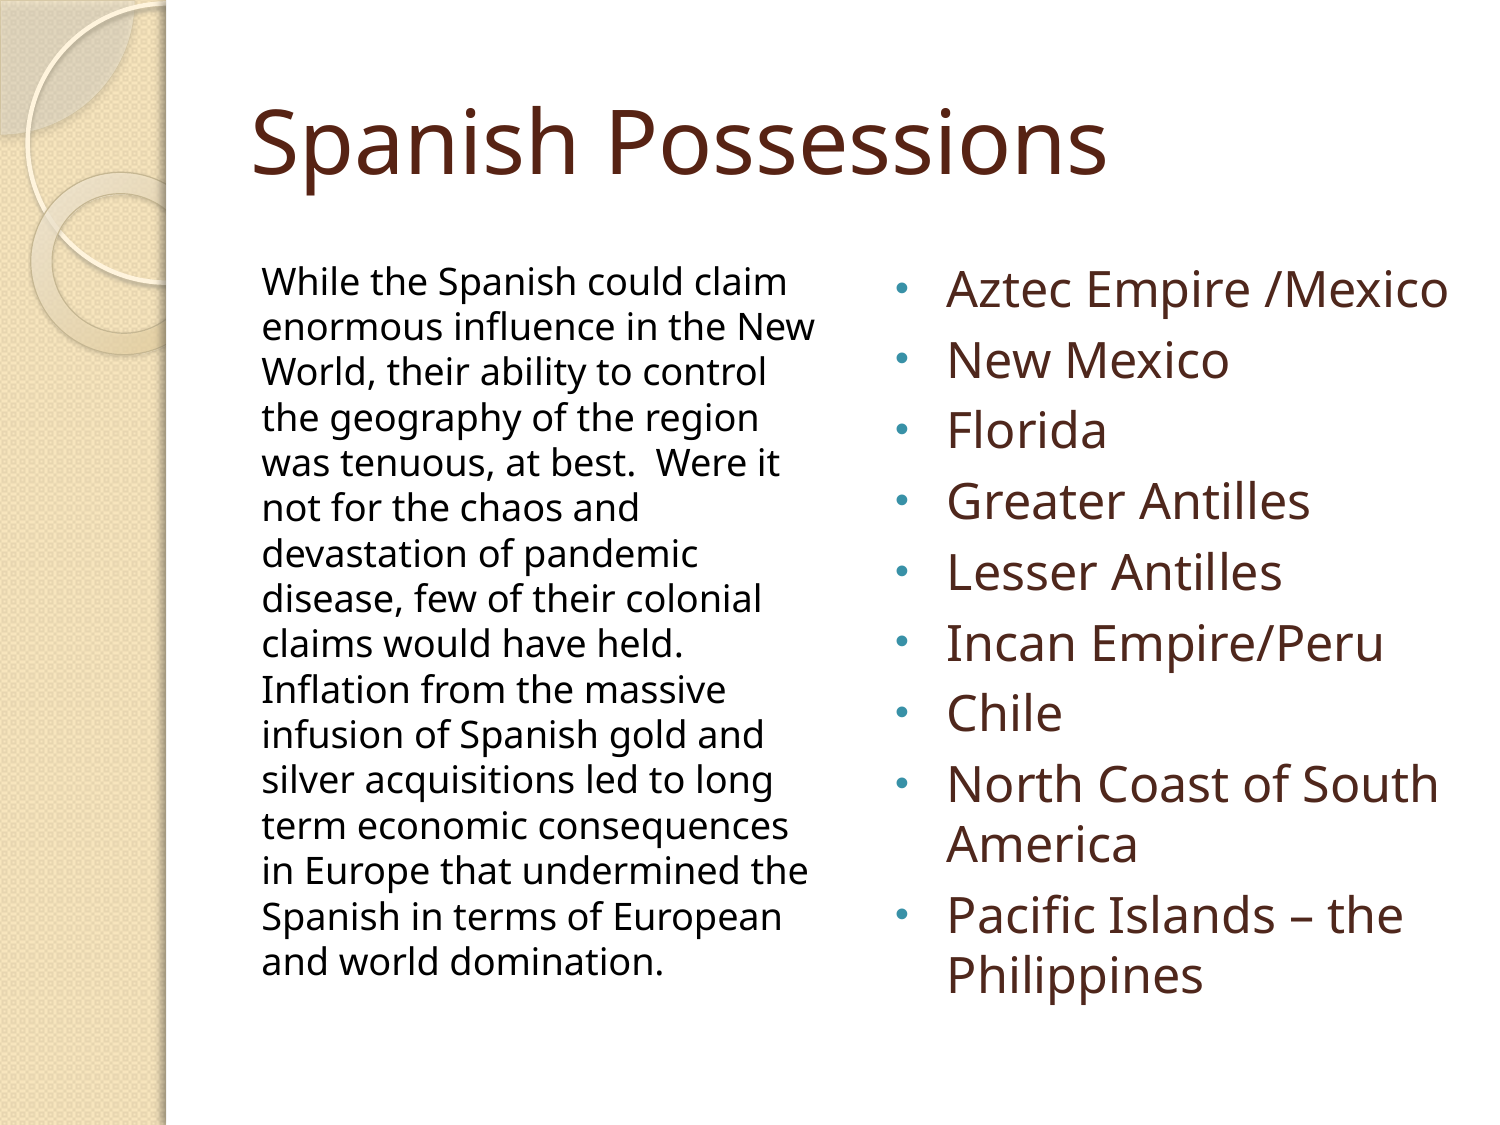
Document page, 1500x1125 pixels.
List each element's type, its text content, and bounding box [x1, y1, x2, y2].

list While the Spanish could claim enormous influence in the New World, their ability to control the geography of the region was tenuous, at best. Were it not for the chaos and devastation of pandemic disease, few of their colonial claims would have held. Inflation from the massive infusion of Spanish gold and silver acquisitions led to long term economic consequences in Europe that undermined the Spanish in terms of European and world domination. [235, 249, 836, 1015]
list Aztec Empire /Mexico New Mexico Florida Greater Antilles Lesser Antilles Incan Empire/Peru Chile North Coast of South America Pacific Islands – the Philippines [865, 249, 1466, 1015]
title Spanish Possessions [235, 45, 1466, 233]
